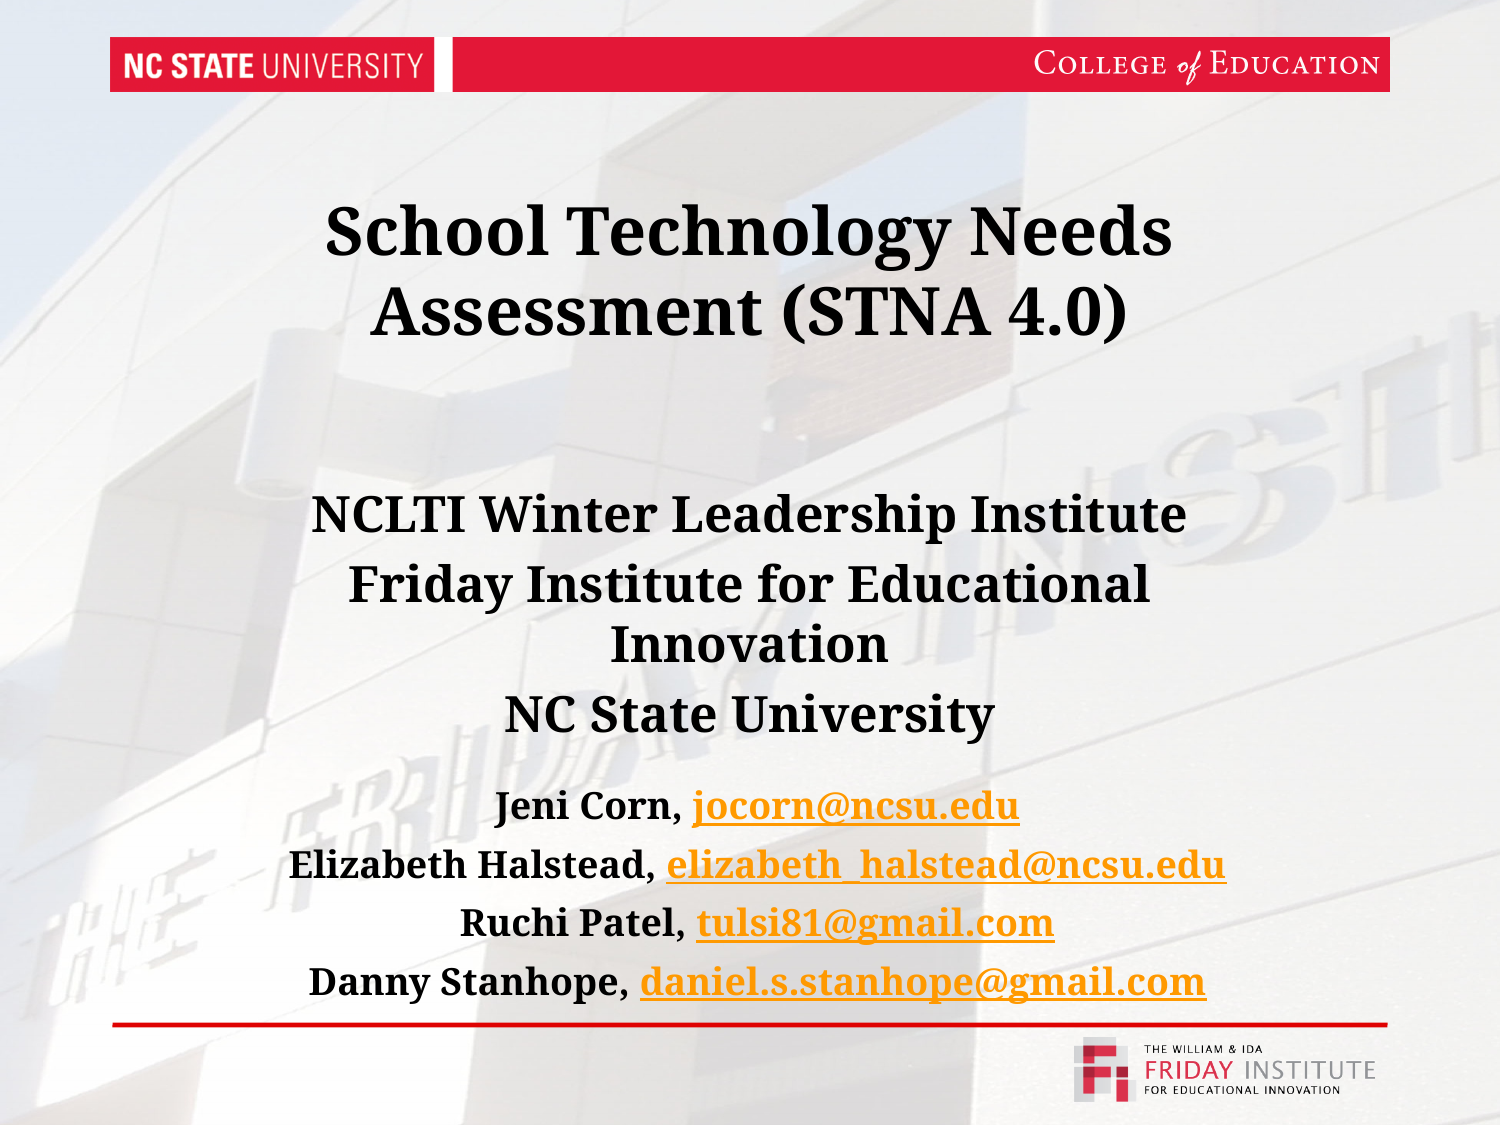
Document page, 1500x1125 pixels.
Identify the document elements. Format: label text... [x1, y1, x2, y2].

picture [0, 0, 1500, 1125]
title School Technology Needs Assessment (STNA 4.0) [112, 174, 1388, 363]
text_box Jeni Corn, jocorn@ncsu.edu Elizabeth Halstead, elizabeth_halstead@ncsu.edu Ruchi Patel, tulsi81@gmail.com Danny Stanhope, daniel.s.stanhope@gmail.com [162, 774, 1363, 988]
subtitle NCLTI Winter Leadership Institute Friday Institute for Educational Innovation NC State University [224, 474, 1276, 763]
